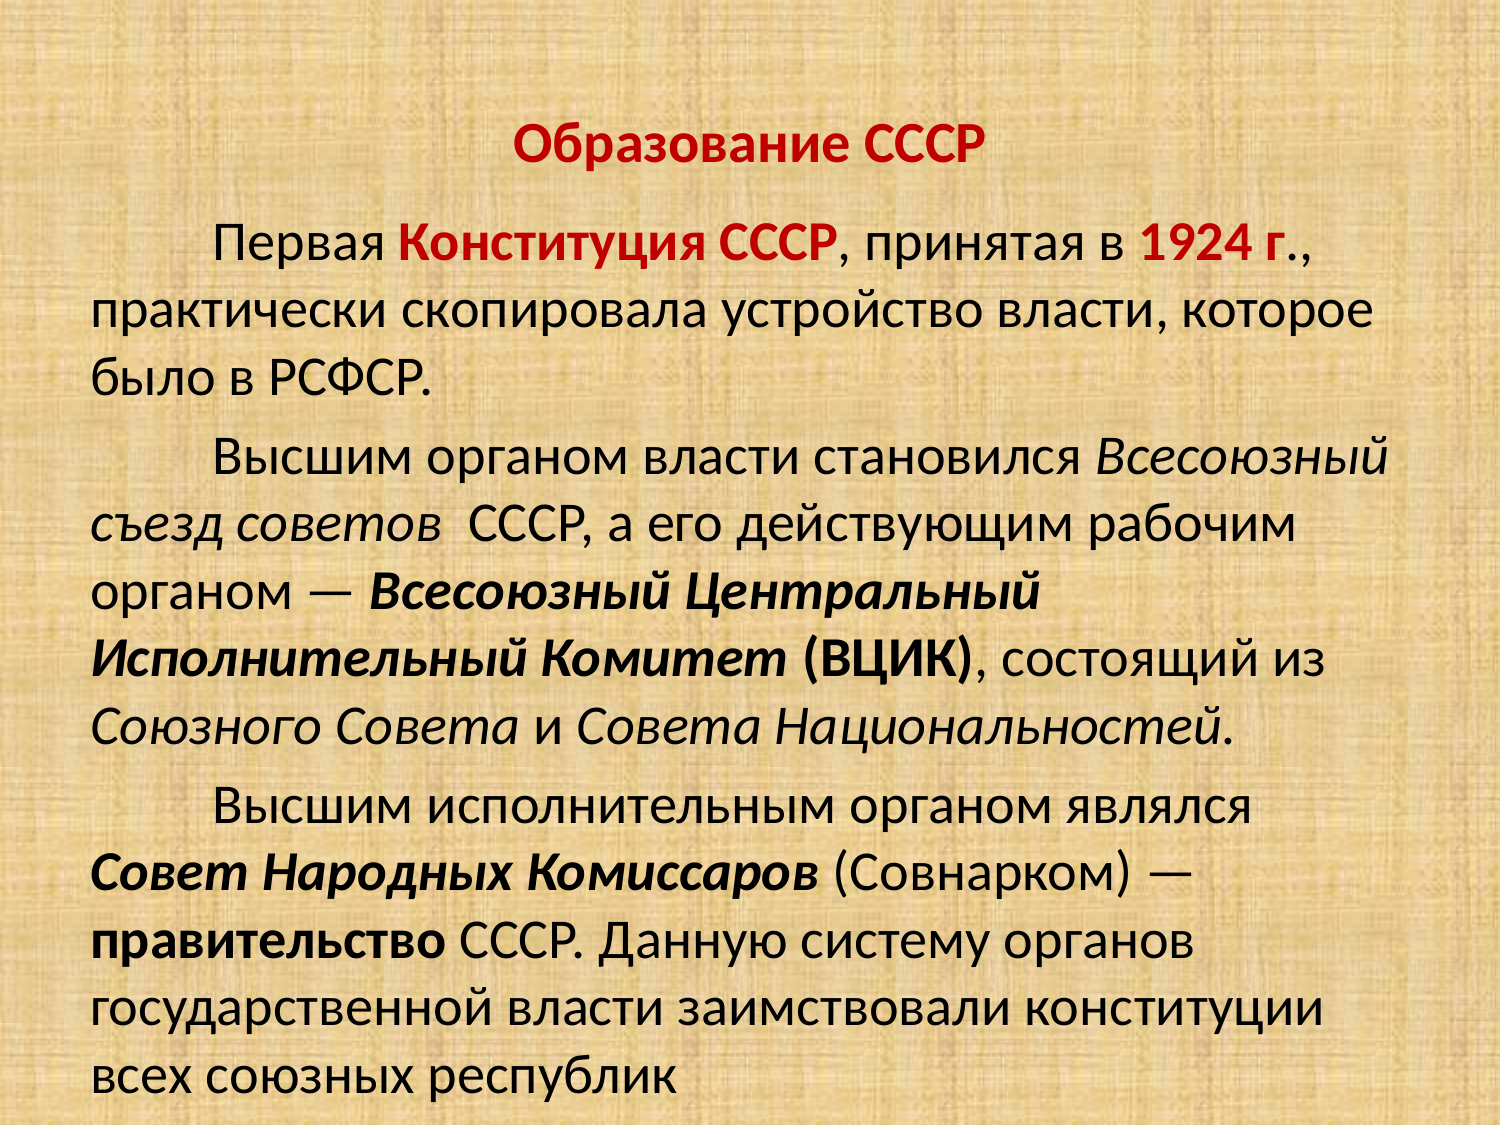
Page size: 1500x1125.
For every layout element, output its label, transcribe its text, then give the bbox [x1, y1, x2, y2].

title Образование СССР [75, 45, 1425, 196]
list Первая Конституция СССР, принятая в 1924 г., практически скопировала устрой­ство власти, которое было в РСФСР. Высшим органом власти становился Всесоюзный съезд советов СССР, а его действующим рабочим органом — Всесоюзный Центральный Исполнительный Комитет (ВЦИК), состоящий из Союзного Совета и Совета Национальностей. Высшим исполнительным ор­ганом являлся Совет Народных Комиссаров (Сов­нарком) — правительство СССР. Данную систему органов государственной власти заимствовали конс­титуции всех союзных республик [75, 196, 1425, 1125]
picture [0, 0, 1500, 1125]
